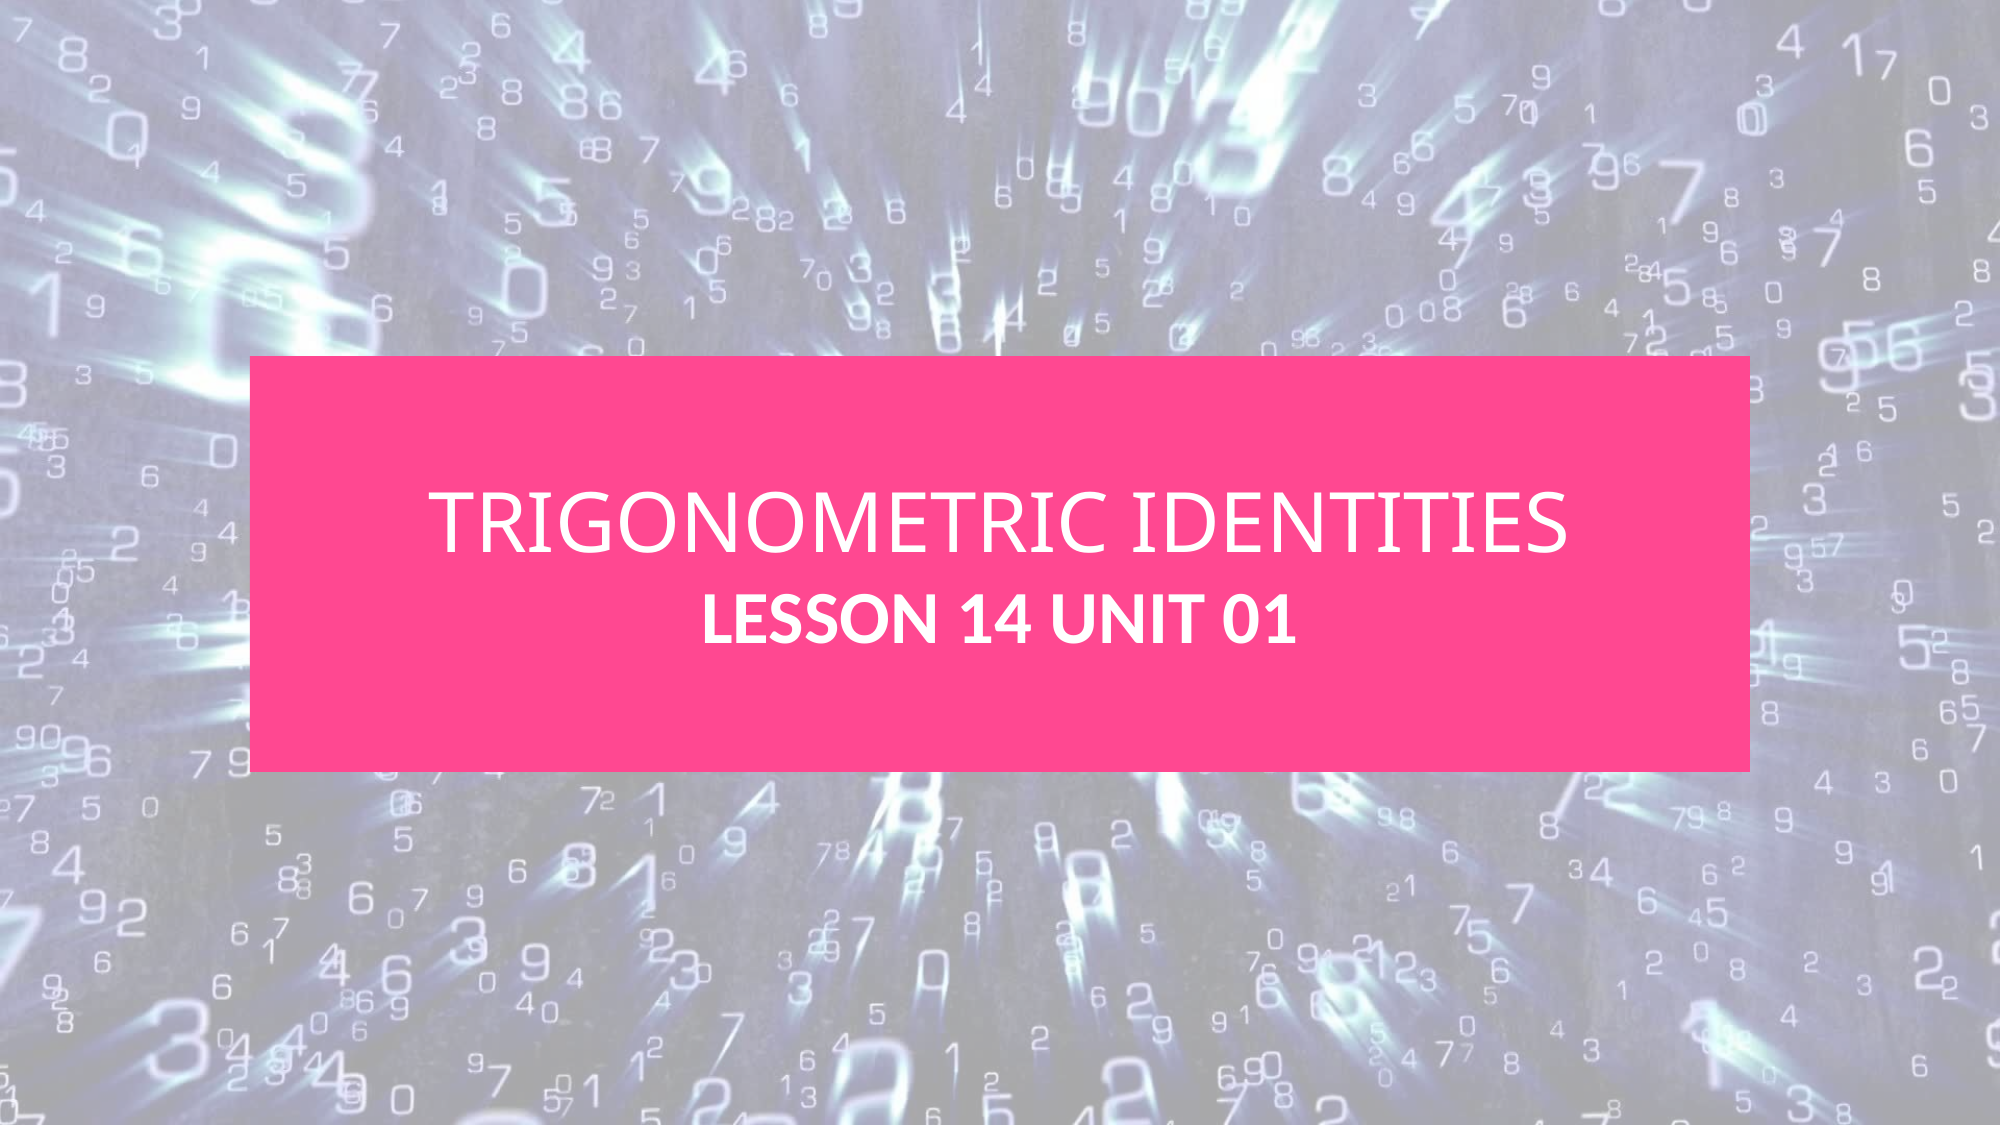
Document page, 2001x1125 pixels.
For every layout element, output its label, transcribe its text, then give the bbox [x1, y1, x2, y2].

text_box TRIGONOMETRIC IDENTITIES LESSON 14 UNIT 01 [248, 354, 1752, 774]
